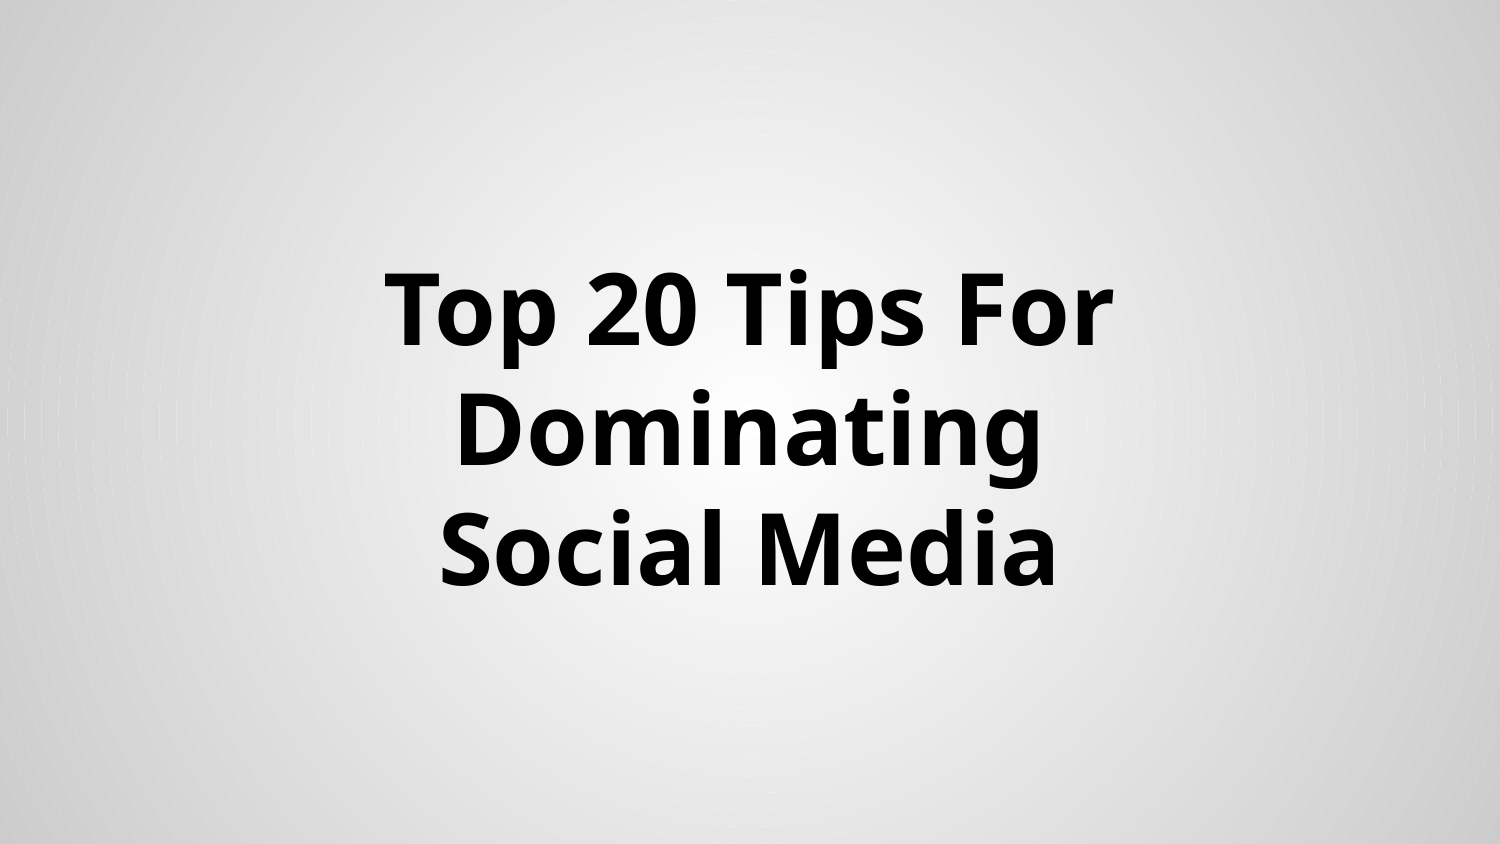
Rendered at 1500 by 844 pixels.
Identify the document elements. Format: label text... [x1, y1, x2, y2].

text_box Top 20 Tips For Dominating Social Media [145, 230, 1355, 687]
